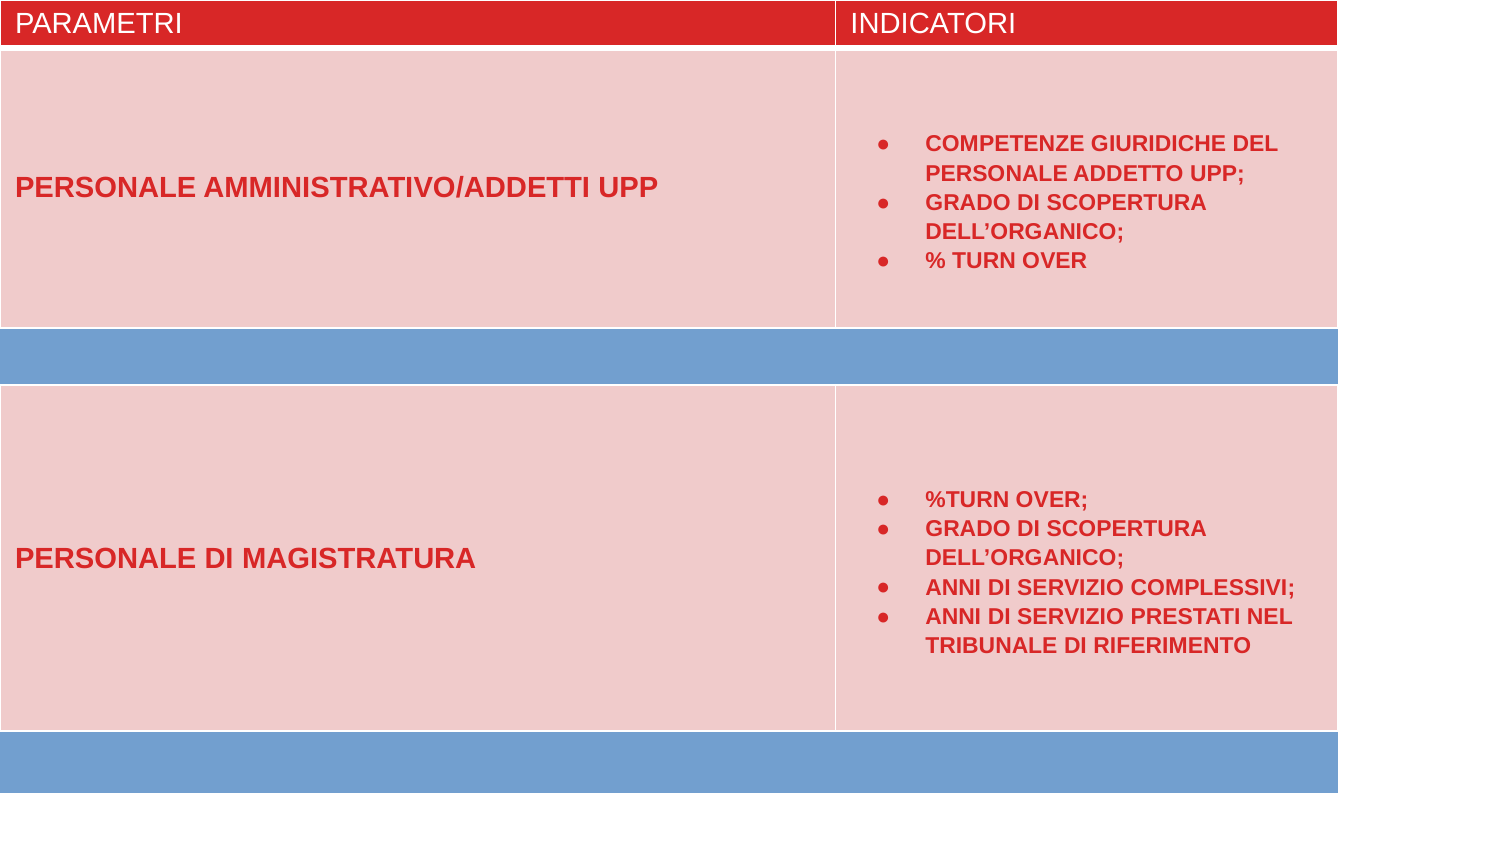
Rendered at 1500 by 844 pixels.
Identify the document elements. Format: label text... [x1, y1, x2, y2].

table_cell PERSONALE AMMINISTRATIVO/ADDETTI UPP [1, 51, 835, 327]
table_header PARAMETRI [1, 1, 835, 45]
table_cell PERSONALE DI MAGISTRATURA [1, 386, 835, 730]
table_cell COMPETENZE GIURIDICHE DEL PERSONALE ADDETTO UPP; GRADO DI SCOPERTURA DELL’ORGANICO; % TURN OVER [836, 51, 1337, 327]
table_header INDICATORI [836, 1, 1337, 45]
table_cell %TURN OVER; GRADO DI SCOPERTURA DELL’ORGANICO; ANNI DI SERVIZIO COMPLESSIVI; ANNI DI SERVIZIO PRESTATI NEL TRIBUNALE DI RIFERIMENTO [836, 386, 1337, 730]
